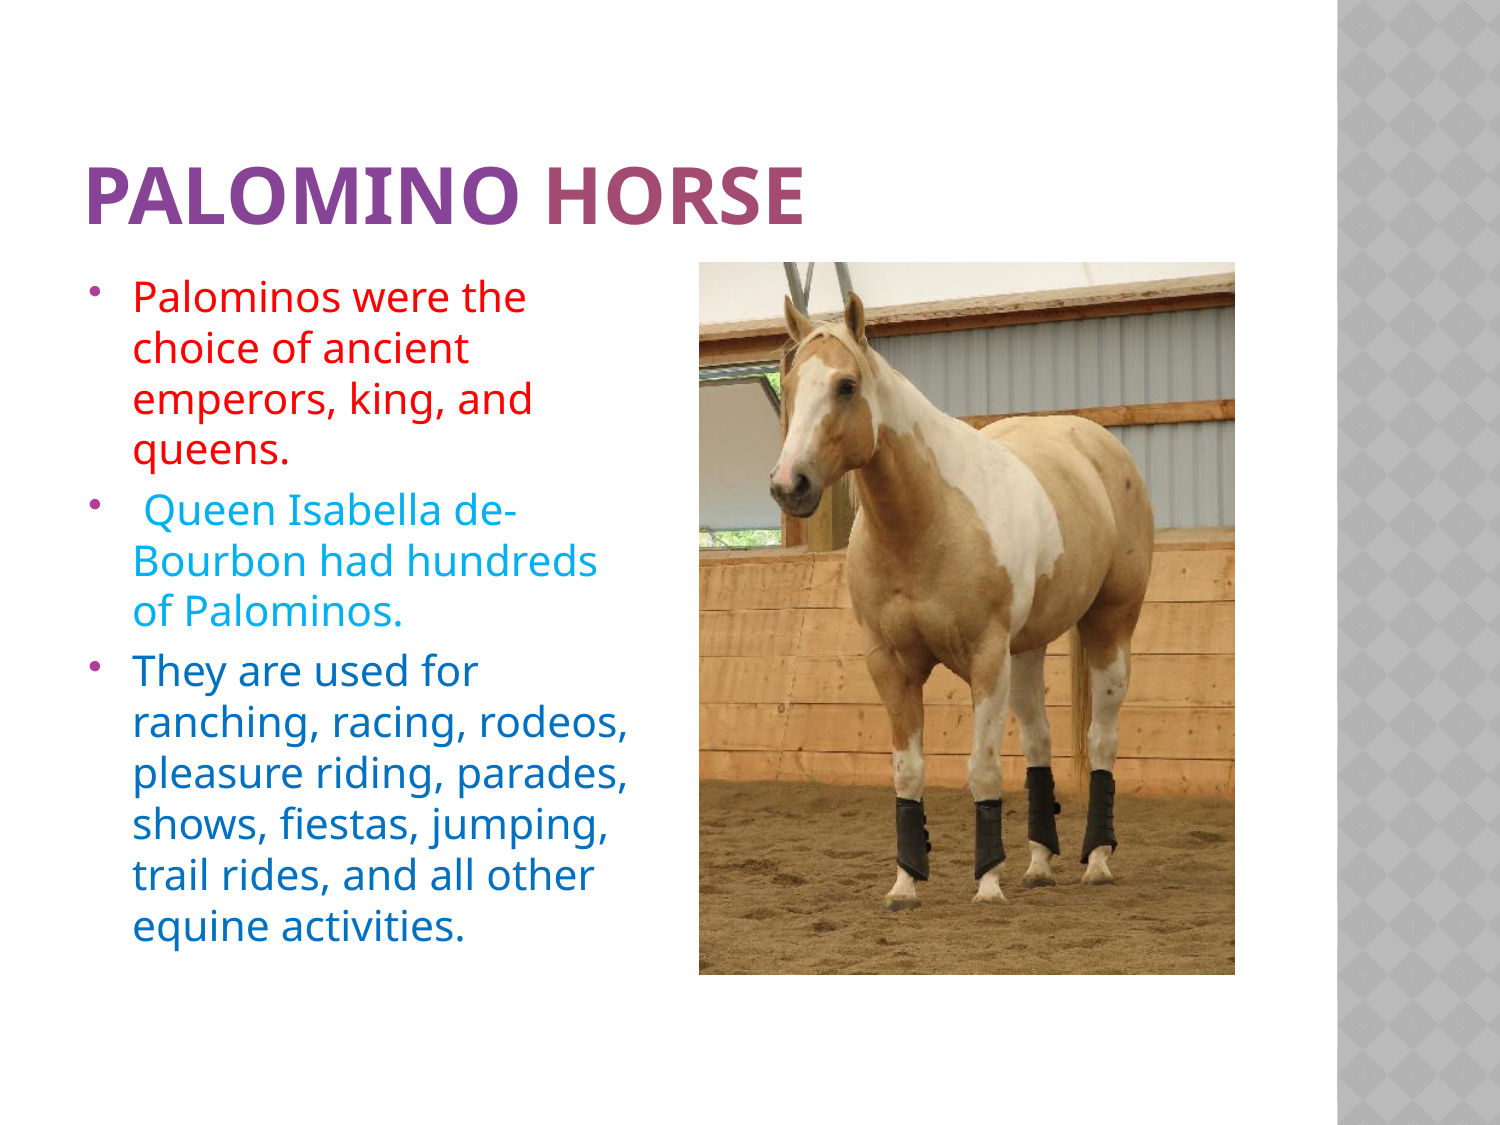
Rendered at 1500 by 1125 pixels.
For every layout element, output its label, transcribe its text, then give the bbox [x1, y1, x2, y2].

title PALOMINO horse [75, 52, 1263, 240]
list Palominos were the choice of ancient emperors, king, and queens. Queen Isabella de-Bourbon had hundreds of Palominos. They are used for ranching, racing, rodeos, pleasure riding, parades, shows, fiestas, jumping, trail rides, and all other equine activities. [75, 262, 653, 1005]
picture [699, 262, 1236, 976]
